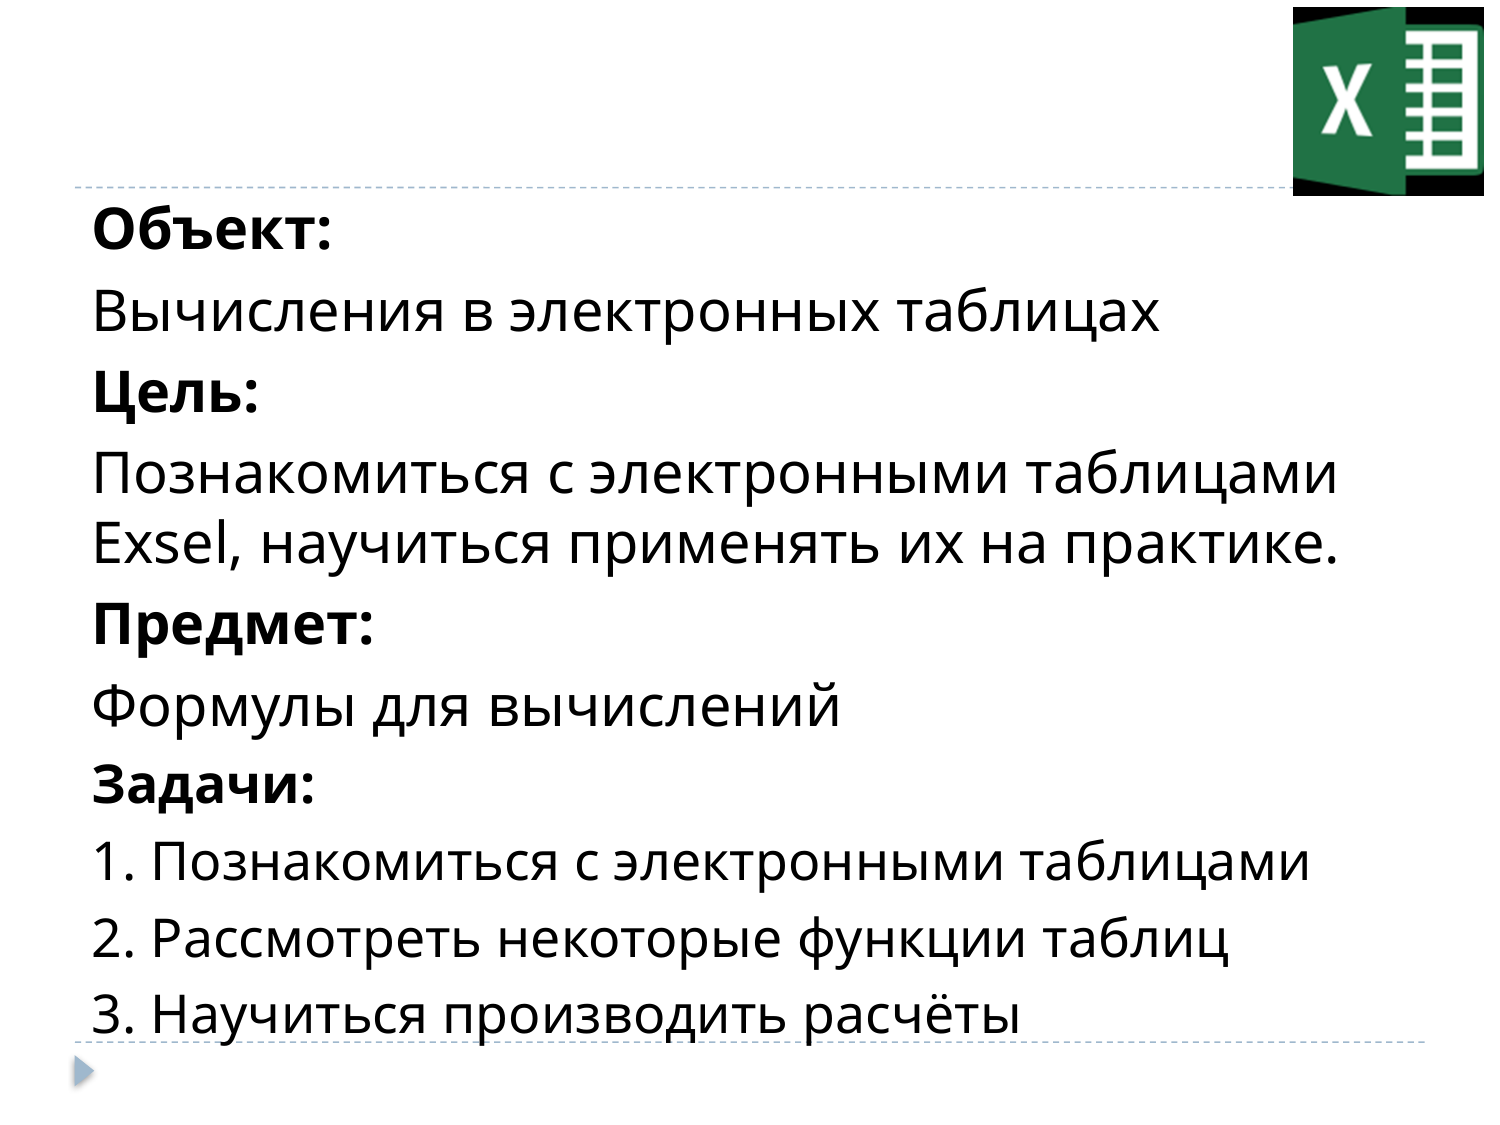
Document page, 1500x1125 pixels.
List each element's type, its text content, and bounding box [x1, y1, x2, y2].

list Объект: Вычисления в электронных таблицах Цель: Познакомиться с электронными таблицами Exsel, научиться применять их на практике. Предмет: Формулы для вычислений Задачи: 1. Познакомиться с электронными таблицами 2. Рассмотреть некоторые функции таблиц 3. Научиться производить расчёты [76, 184, 1461, 1053]
picture [1293, 6, 1484, 196]
